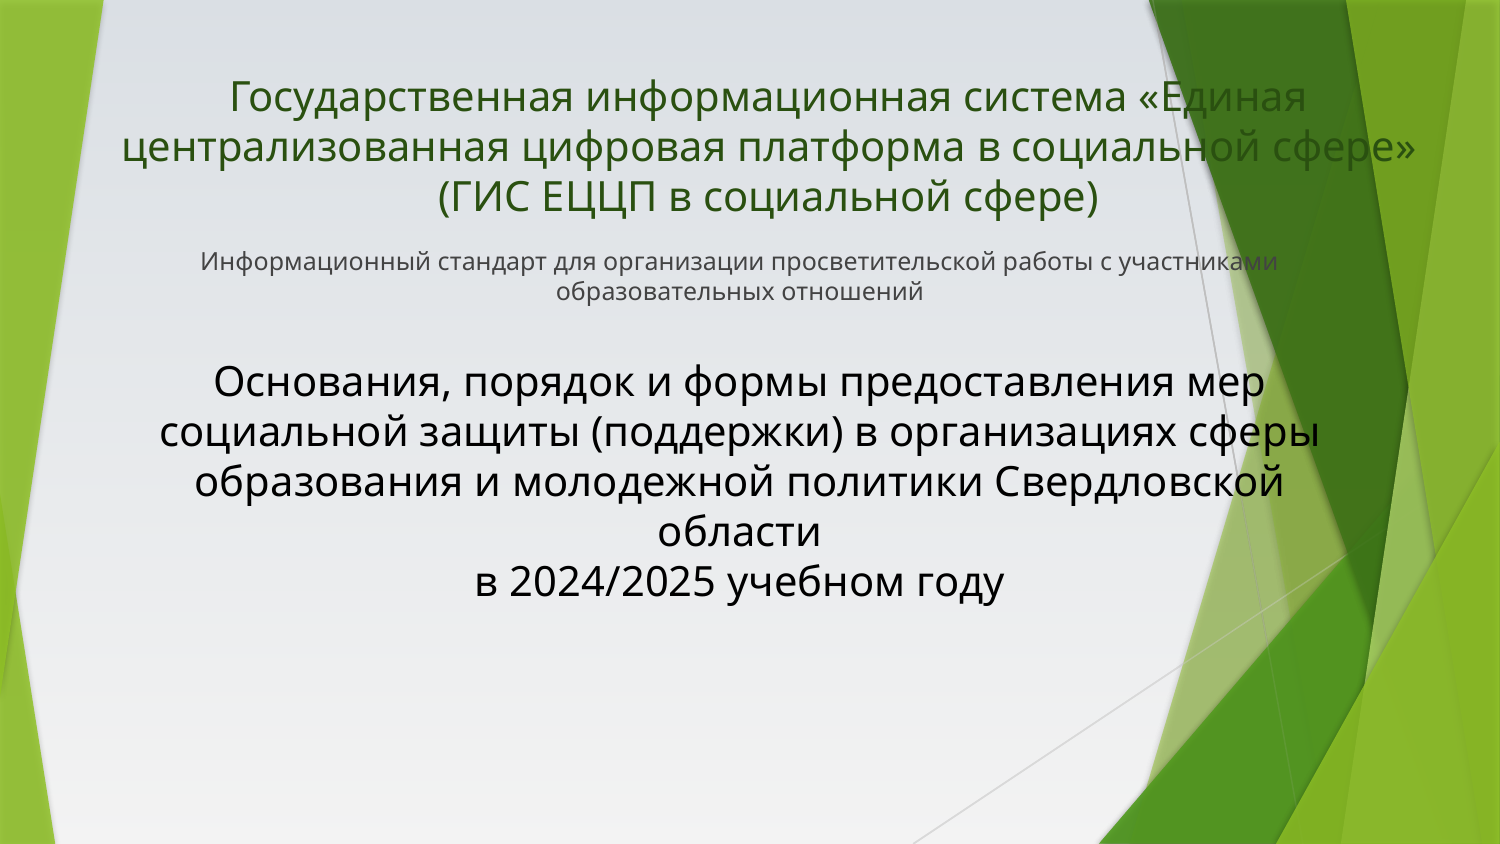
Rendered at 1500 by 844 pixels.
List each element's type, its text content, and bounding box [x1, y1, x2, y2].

title Государственная информационная система «Единая централизованная цифровая платформа в социальной сфере» (ГИС ЕЦЦП в социальной сфере) [75, 86, 1462, 203]
text_box Информационный стандарт для организации просветительской работы с участниками образовательных отношений Основания, порядок и формы предоставления мер социальной защиты (поддержки) в организациях сферы образования и молодежной политики Свердловской области в 2024/2025 учебном году [96, 254, 1384, 597]
